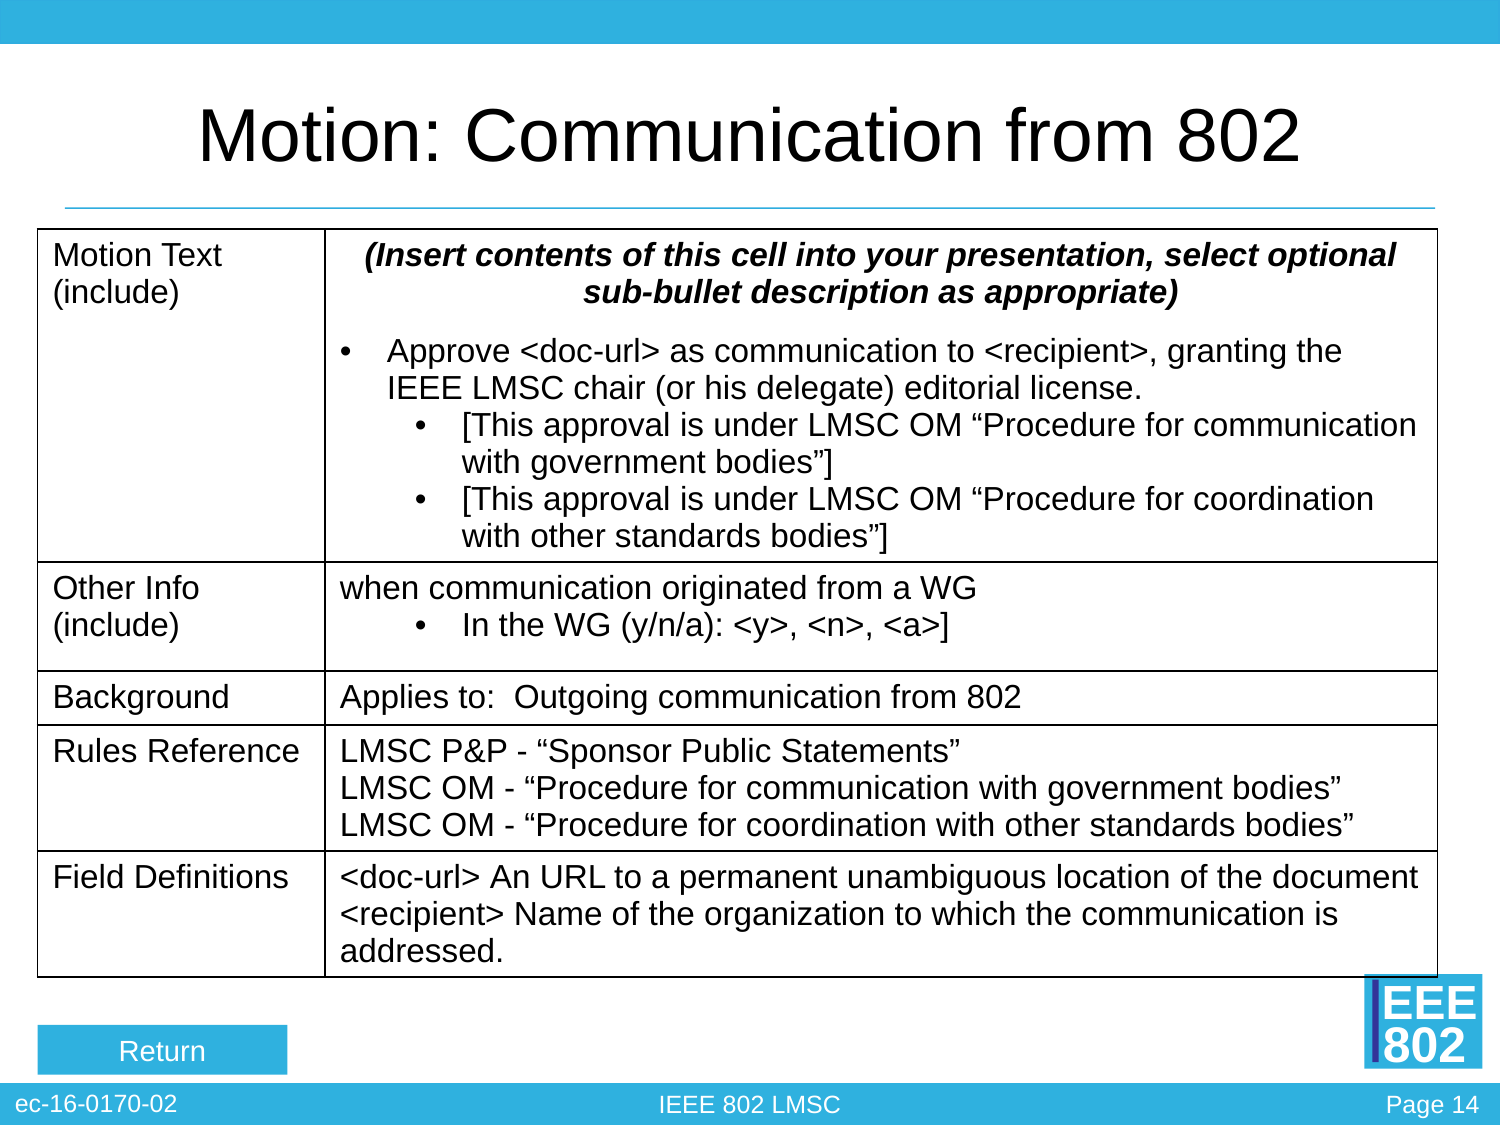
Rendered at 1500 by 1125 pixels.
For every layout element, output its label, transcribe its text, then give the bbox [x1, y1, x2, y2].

text_box Return [37, 1024, 288, 1075]
table_header Motion Text (include) [38, 230, 324, 561]
table_header (Insert contents of this cell into your presentation, select optional sub-bullet description as appropriate) [326, 230, 1437, 325]
table_cell Background [38, 672, 324, 724]
table_cell Field Definitions [38, 852, 324, 976]
table_cell LMSC P&P - “Sponsor Public Statements” LMSC OM - “Procedure for communication with government bodies” LMSC OM - “Procedure for coordination with other standards bodies” [326, 726, 1437, 850]
table_cell <doc-url> An URL to a permanent unambiguous location of the document <recipient> Name of the organization to which the communication is addressed. [326, 852, 1437, 976]
table_cell Other Info (include) [38, 563, 324, 670]
table_cell Rules Reference [38, 726, 324, 850]
table_cell when communication originated from a WG In the WG (y/n/a): <y>, <n>, <a>] [326, 563, 1437, 670]
table_cell Applies to: Outgoing communication from 802 [326, 672, 1437, 724]
table_cell Approve <doc-url> as communication to <recipient>, granting the IEEE LMSC chair (or his delegate) editorial license. [This approval is under LMSC OM “Procedure for communication with government bodies”] [This approval is under LMSC OM “Procedure for coordination with other standards bodies”] [326, 325, 1437, 561]
title Motion: Communication from 802 [75, 66, 1425, 197]
